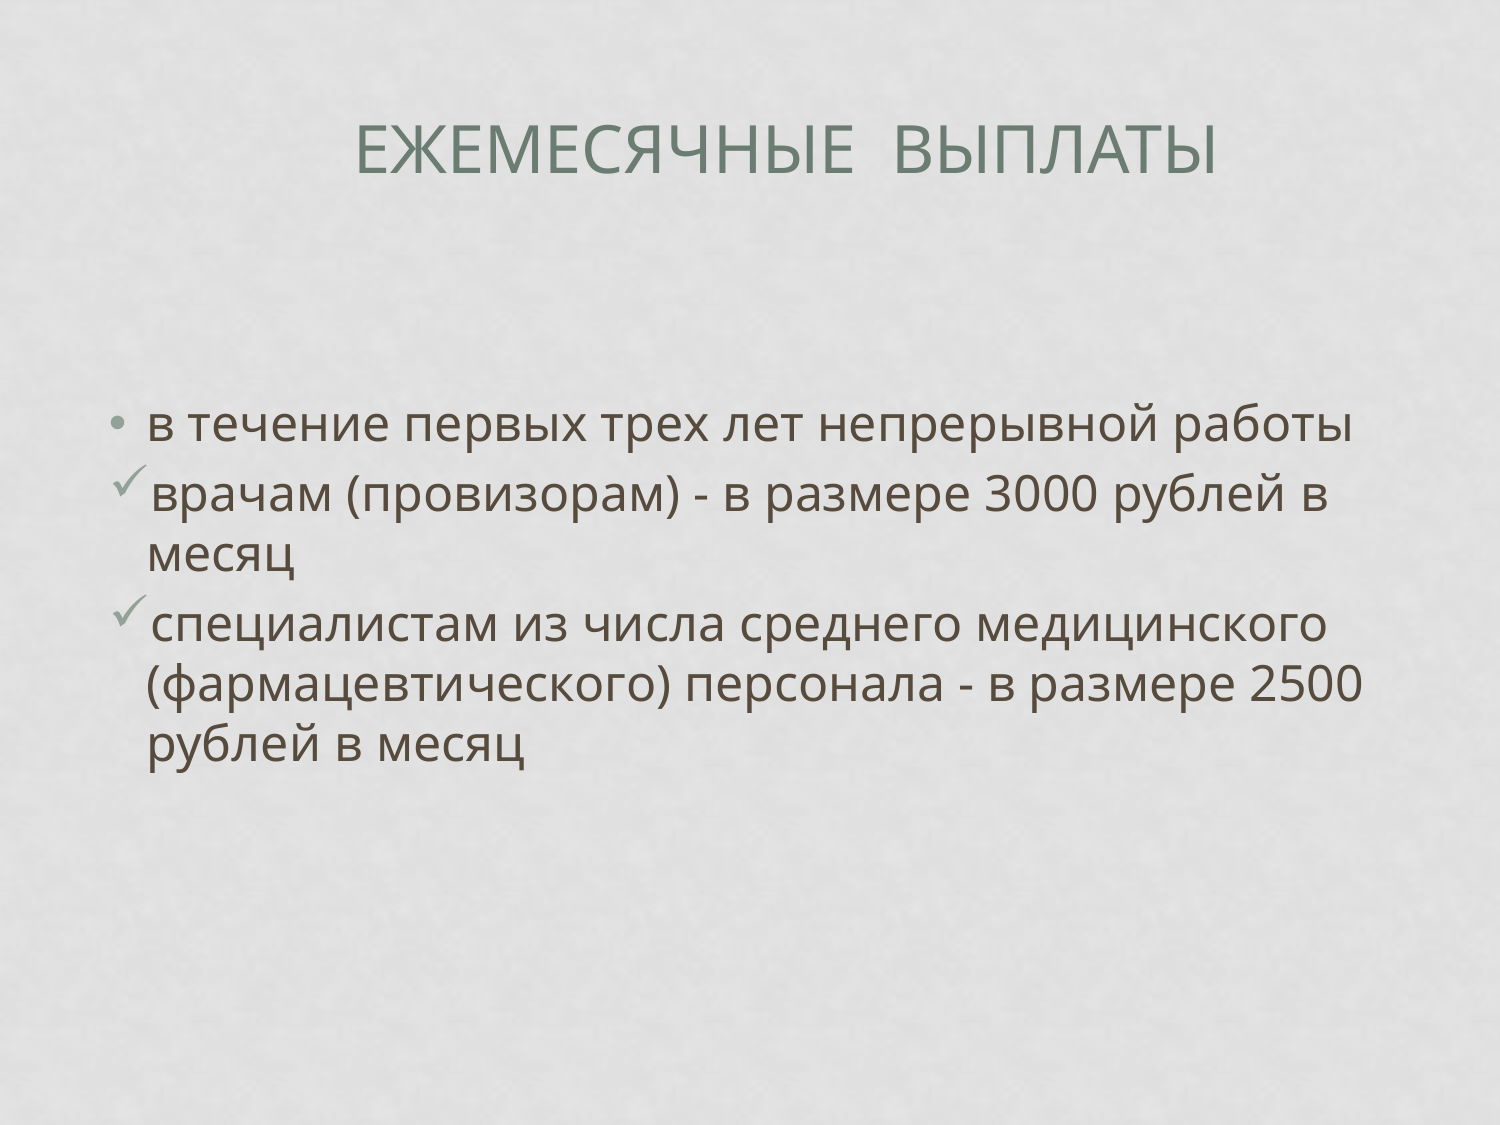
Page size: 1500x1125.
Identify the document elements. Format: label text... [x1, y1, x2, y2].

title Ежемесячные выплаты [75, 113, 1425, 261]
list в течение первых трех лет непрерывной работы врачам (провизорам) - в размере 3000 рублей в месяц специалистам из числа среднего медицинского (фармацевтического) персонала - в размере 2500 рублей в месяц [75, 314, 1425, 1005]
